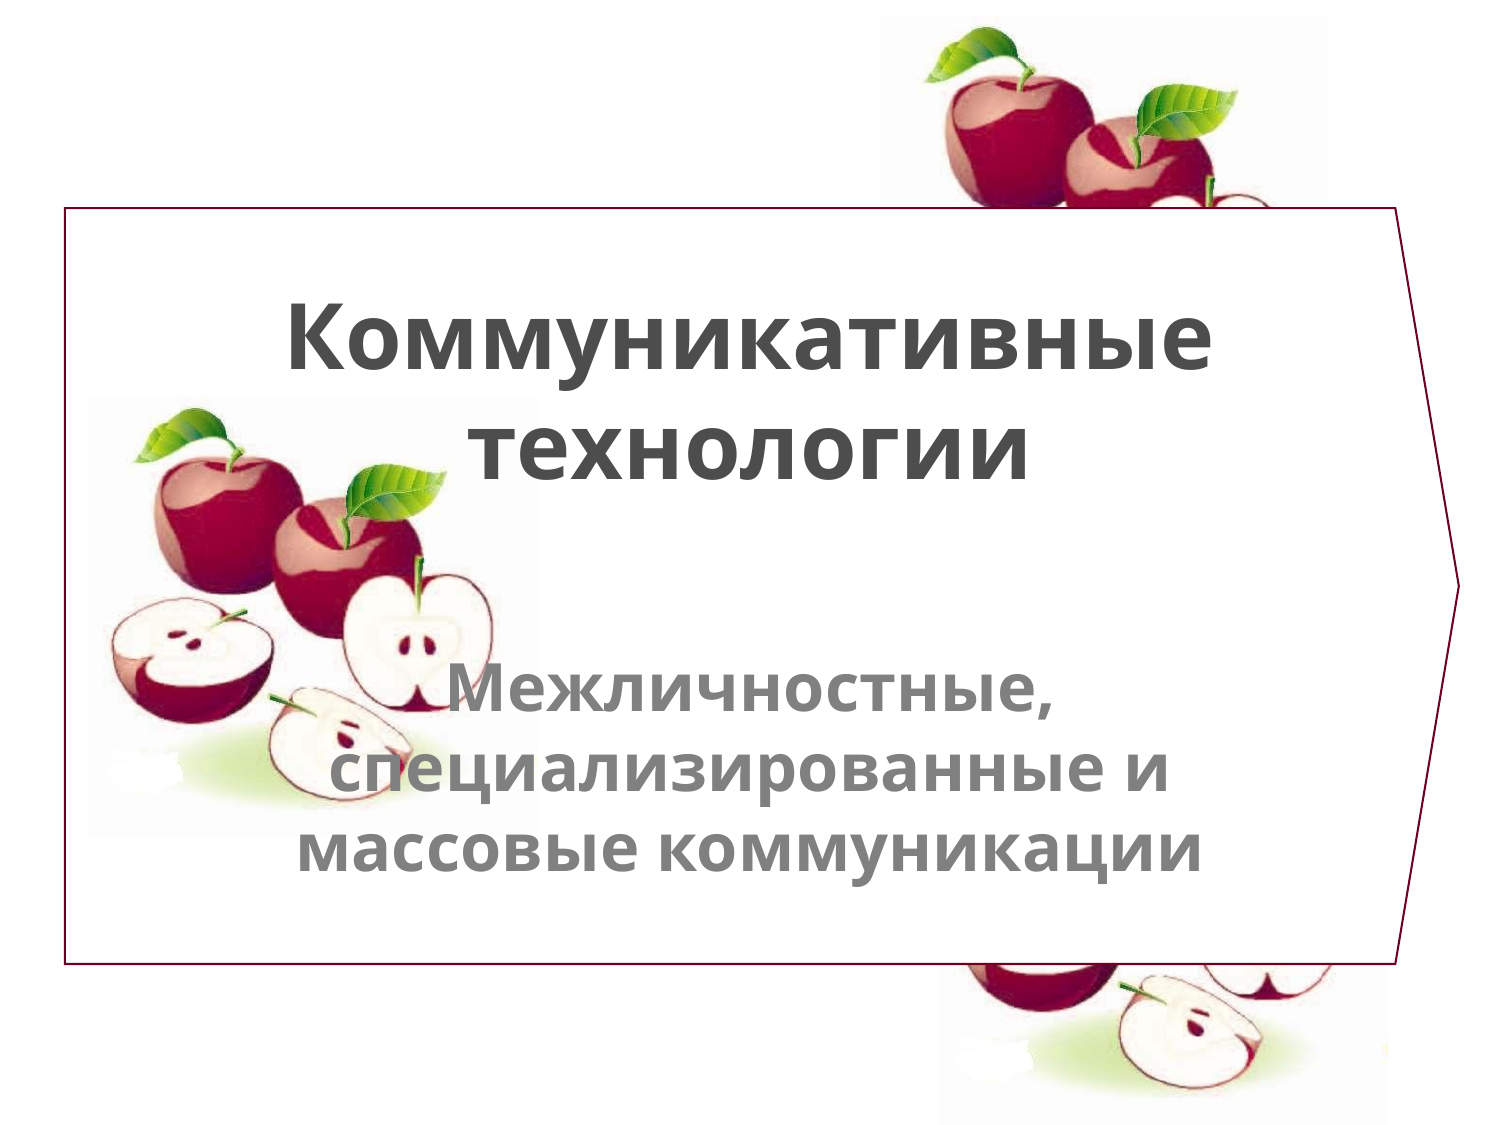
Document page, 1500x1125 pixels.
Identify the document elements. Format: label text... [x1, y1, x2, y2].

subtitle Межличностные, специализированные и массовые коммуникации [225, 637, 1275, 925]
title Коммуникативные технологии [112, 267, 1388, 509]
picture [879, 16, 1329, 207]
picture [88, 397, 538, 837]
picture [939, 966, 1388, 1125]
